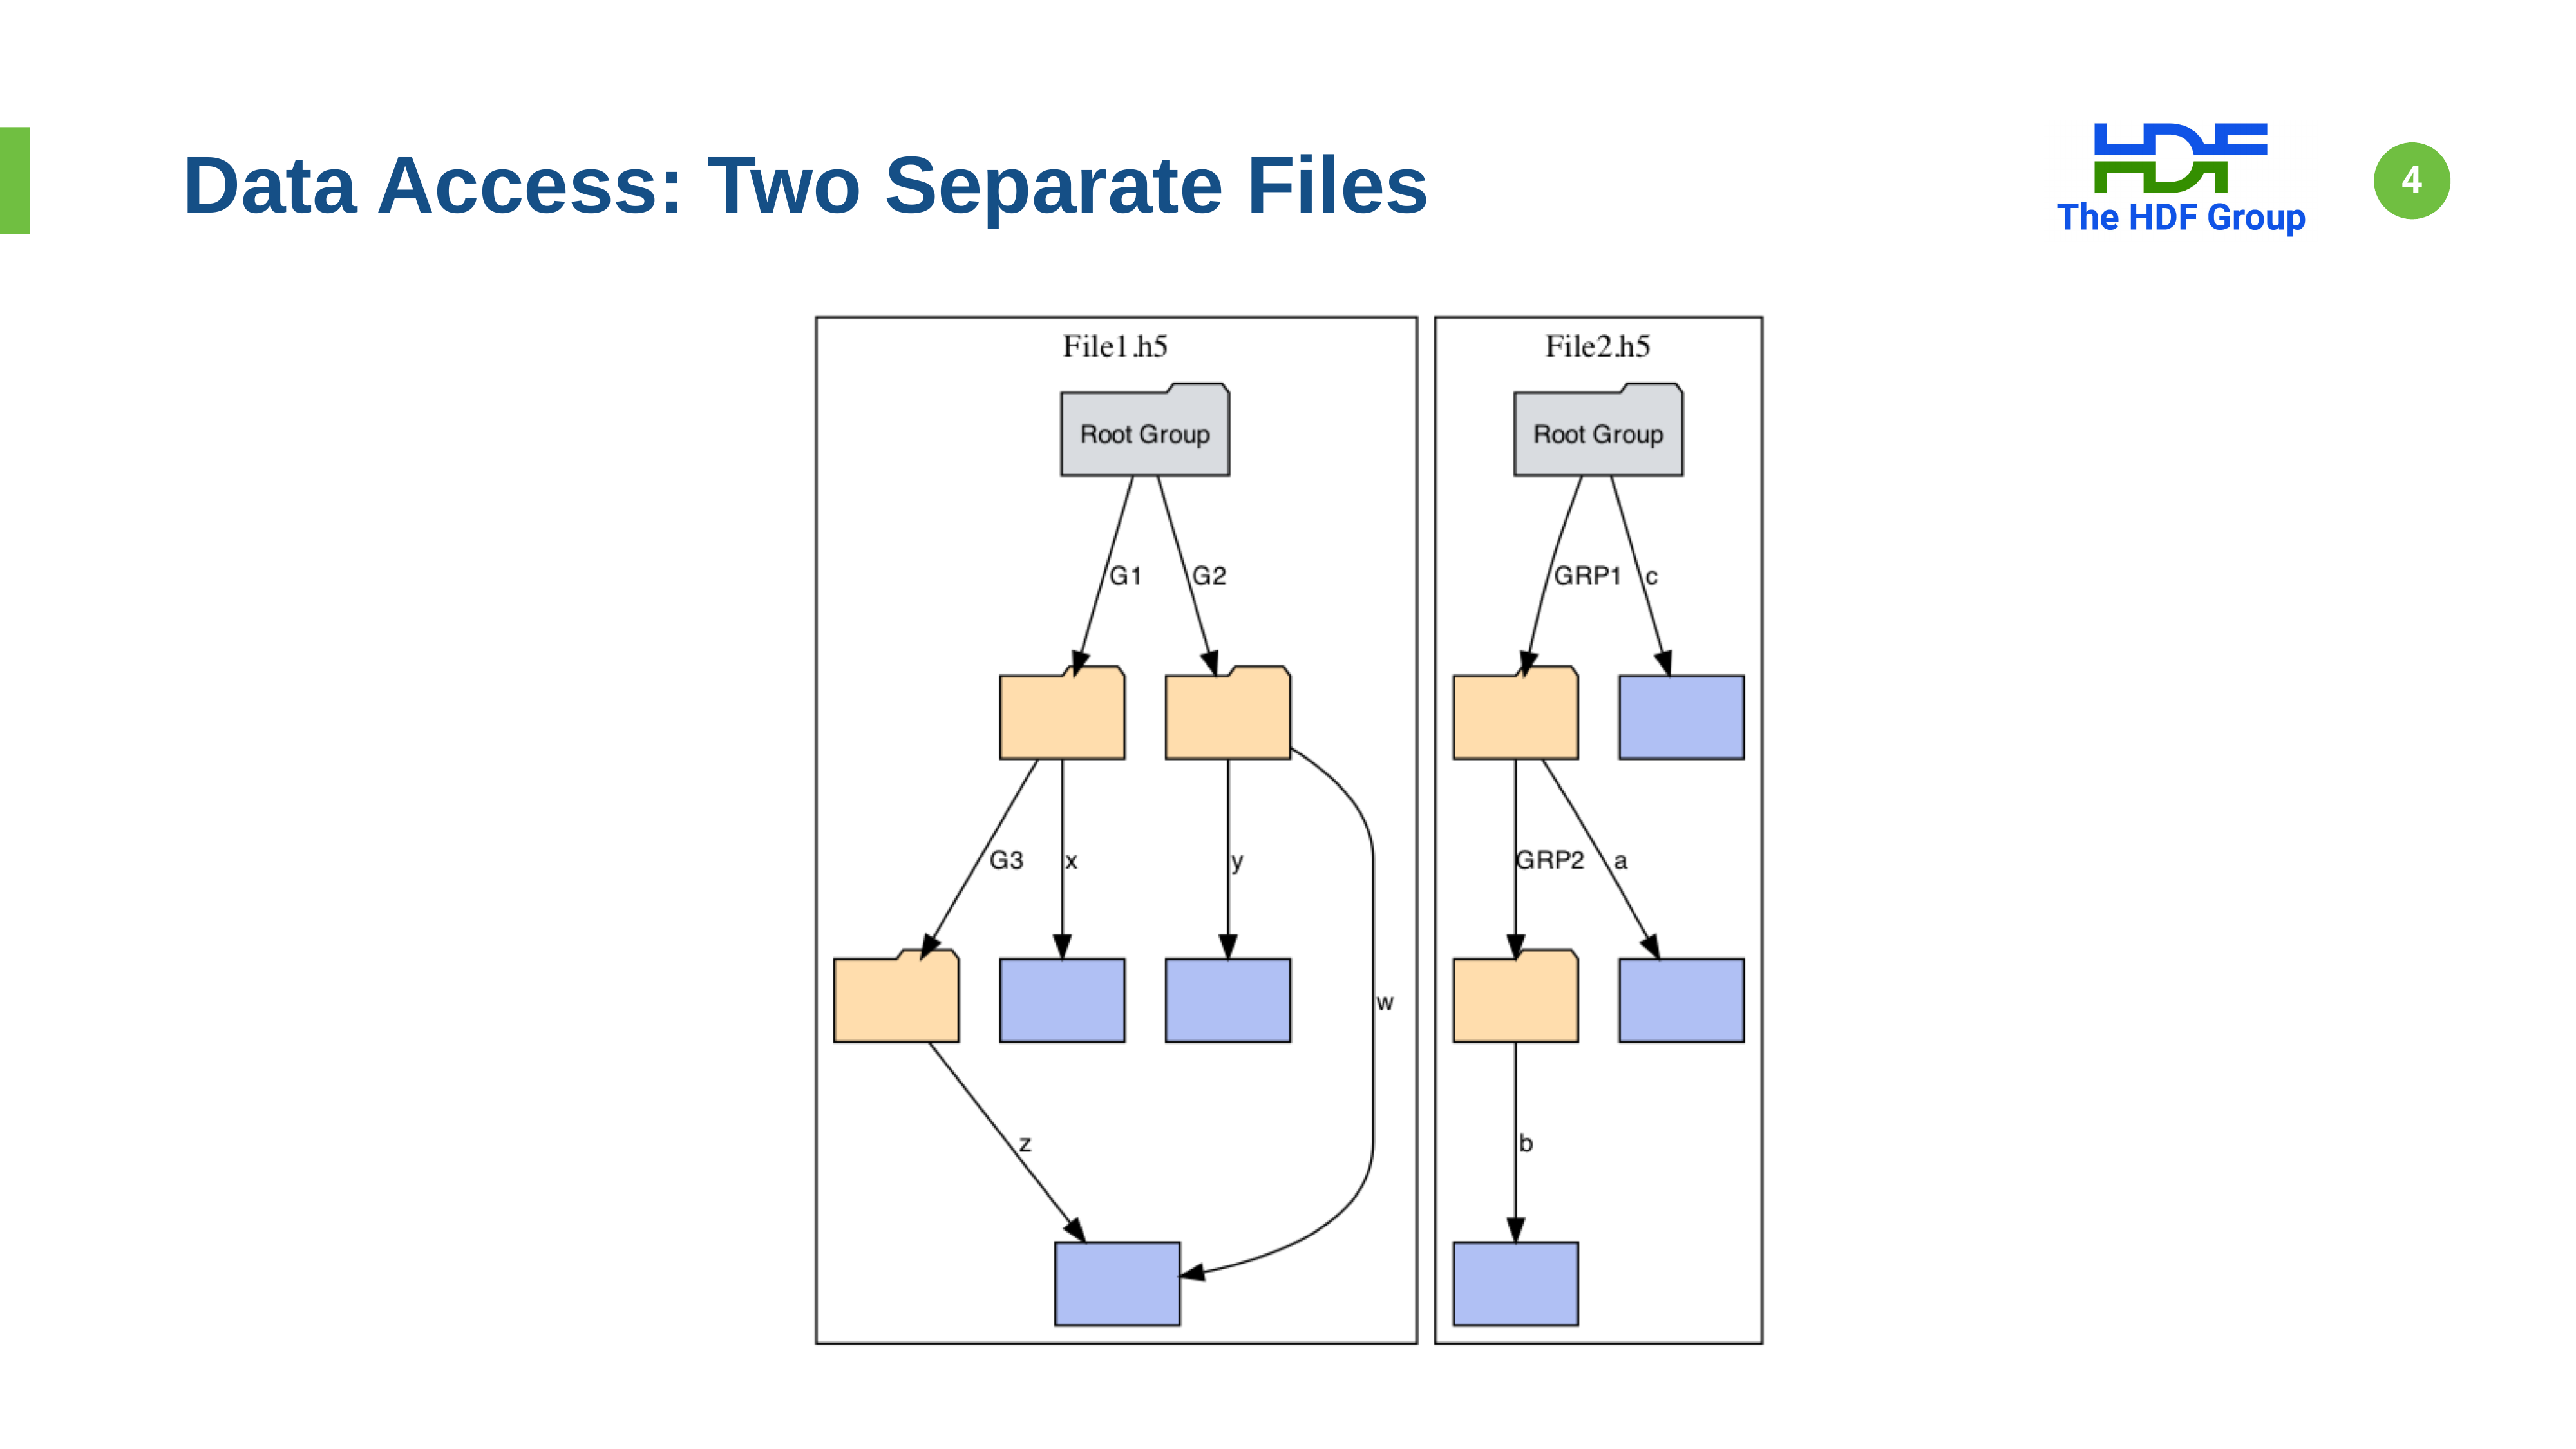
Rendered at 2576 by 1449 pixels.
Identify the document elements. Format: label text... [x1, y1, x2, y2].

slide_number 4 [2374, 142, 2451, 220]
picture [2044, 120, 2318, 242]
picture [788, 289, 1790, 1371]
title Data Access: Two Separate Files [177, 127, 1812, 235]
